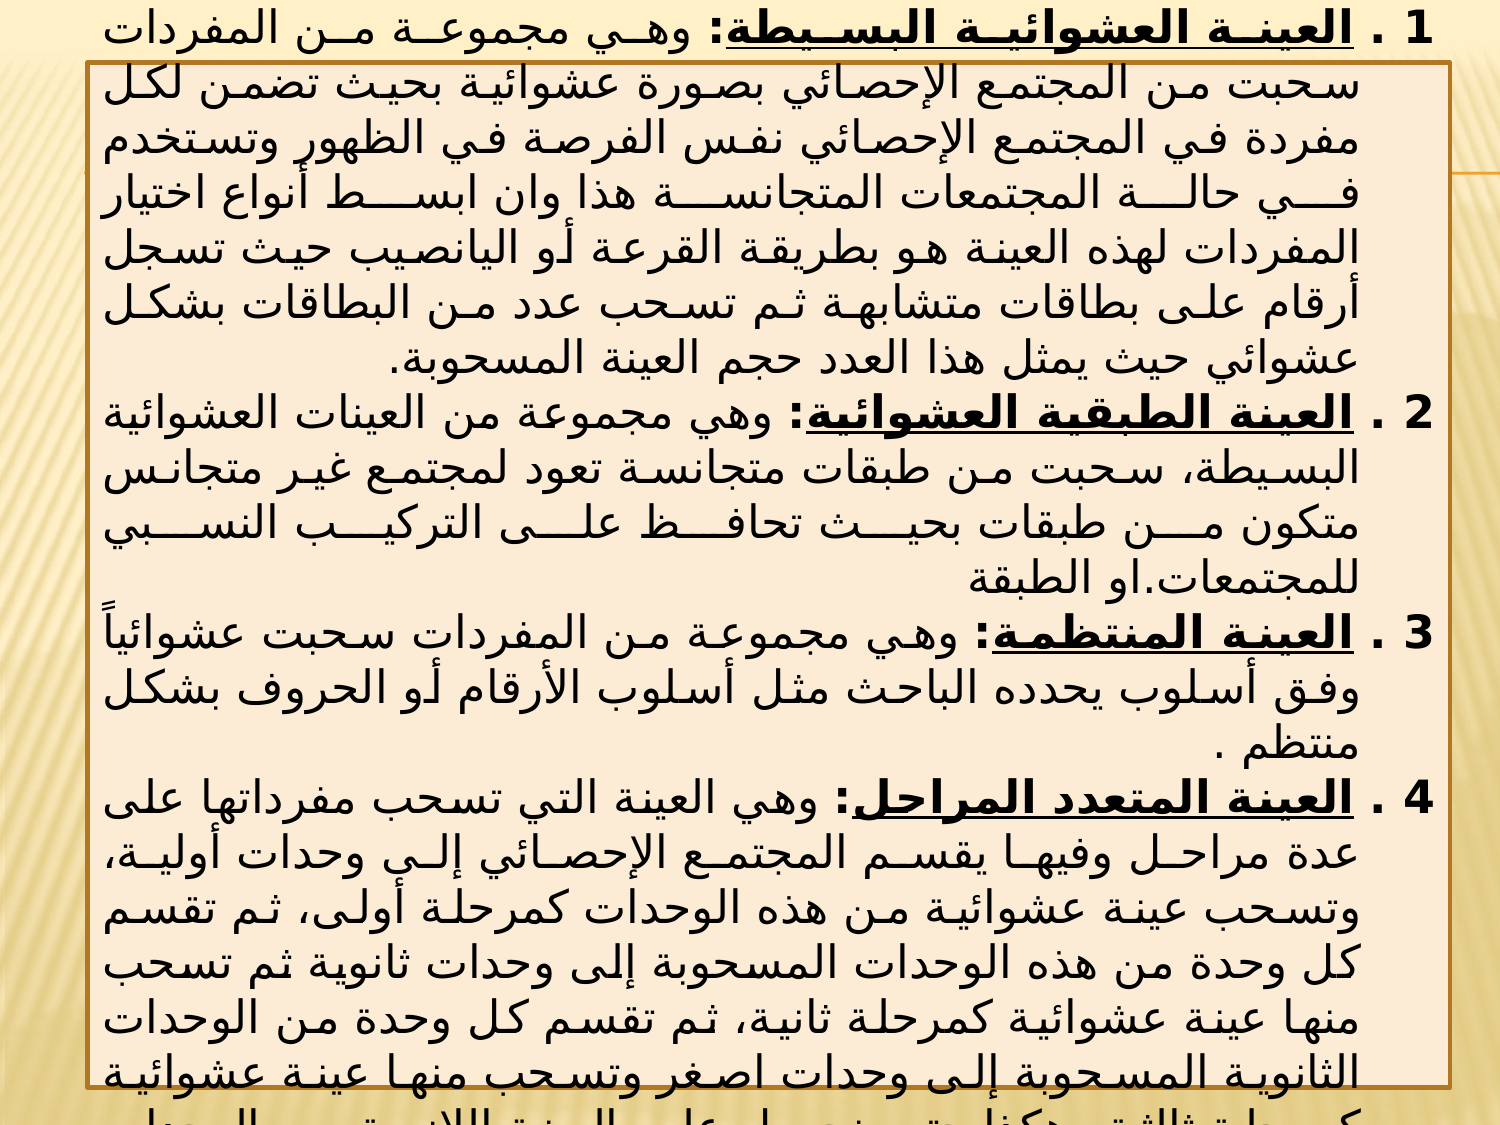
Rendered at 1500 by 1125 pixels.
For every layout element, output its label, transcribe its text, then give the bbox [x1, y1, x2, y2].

text_box وهي على أنواع: 1 . العينة العشوائية البسيطة: وهي مجموعة من المفردات سحبت من المجتمع الإحصائي بصورة عشوائية بحيث تضمن لكل مفردة في المجتمع الإحصائي نفس الفرصة في الظهور وتستخدم في حالة المجتمعات المتجانسة هذا وان ابسط أنواع اختيار المفردات لهذه العينة هو بطريقة القرعة أو اليانصيب حيث تسجل أرقام على بطاقات متشابهة ثم تسحب عدد من البطاقات بشكل عشوائي حيث يمثل هذا العدد حجم العينة المسحوبة. 2 . العينة الطبقية العشوائية: وهي مجموعة من العينات العشوائية البسيطة، سحبت من طبقات متجانسة تعود لمجتمع غير متجانس متكون من طبقات بحيث تحافظ على التركيب النسبي للمجتمعات.او الطبقة 3 . العينة المنتظمة: وهي مجموعة من المفردات سحبت عشوائياً وفق أسلوب يحدده الباحث مثل أسلوب الأرقام أو الحروف بشكل منتظم . 4 . العينة المتعدد المراحل: وهي العينة التي تسحب مفرداتها على عدة مراحل وفيها يقسم المجتمع الإحصائي إلى وحدات أولية، وتسحب عينة عشوائية من هذه الوحدات كمرحلة أولى، ثم تقسم كل وحدة من هذه الوحدات المسحوبة إلى وحدات ثانوية ثم تسحب منها عينة عشوائية كمرحلة ثانية، ثم تقسم كل وحدة من الوحدات الثانوية المسحوبة إلى وحدات اصغر وتسحب منها عينة عشوائية كمرحلة ثالثة وهكذا حتى نحصل على العينة اللازمة من الوحدات الإحصائية النهائية والتي تجمع منها المعلومات. [85, 60, 1452, 1090]
